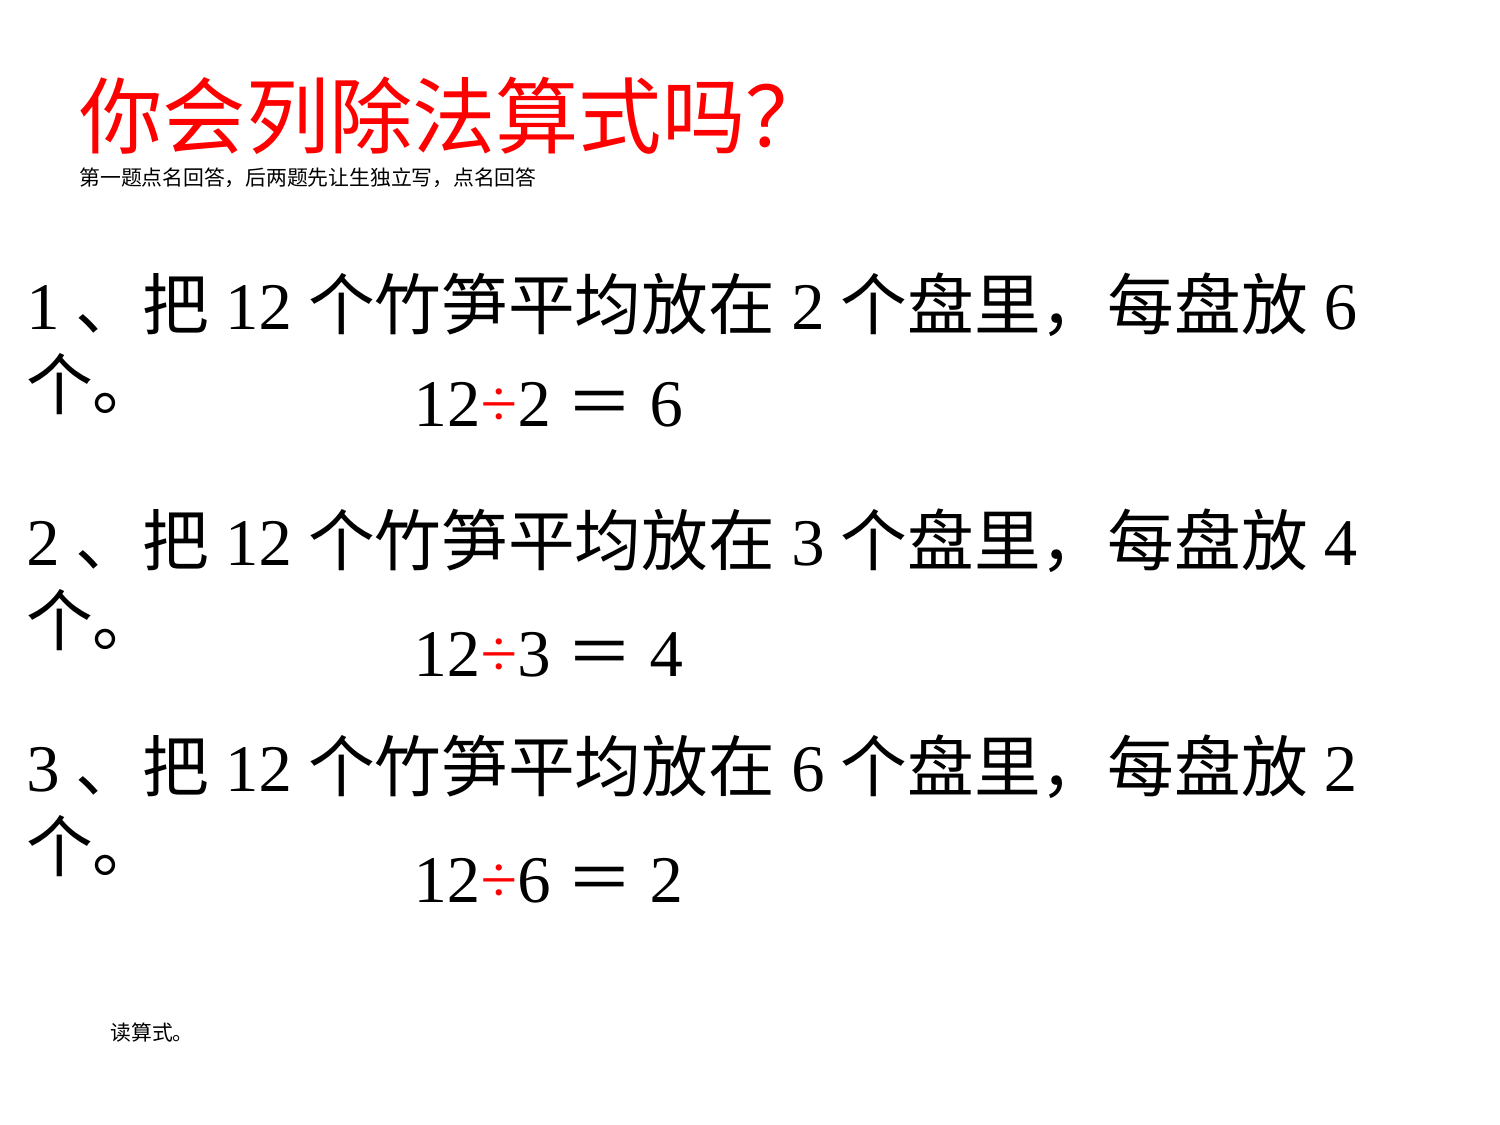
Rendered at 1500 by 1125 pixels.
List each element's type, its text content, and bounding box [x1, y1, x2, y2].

text_box 你会列除法算式吗？ 第一题点名回答，后两题先让生独立写，点名回答 [64, 56, 982, 197]
text_box 12÷2＝6 [398, 352, 915, 447]
text_box 12÷6＝2 [398, 828, 754, 924]
text_box 1、把12个竹笋平均放在2个盘里，每盘放6个。 [11, 255, 1454, 430]
text_box 读算式。 [95, 1011, 1274, 1052]
text_box 12÷3＝4 [398, 602, 754, 698]
text_box 2、把12个竹笋平均放在3个盘里，每盘放4个。 [11, 491, 1478, 667]
text_box 3、把12个竹笋平均放在6个盘里，每盘放2个。 [11, 717, 1454, 893]
